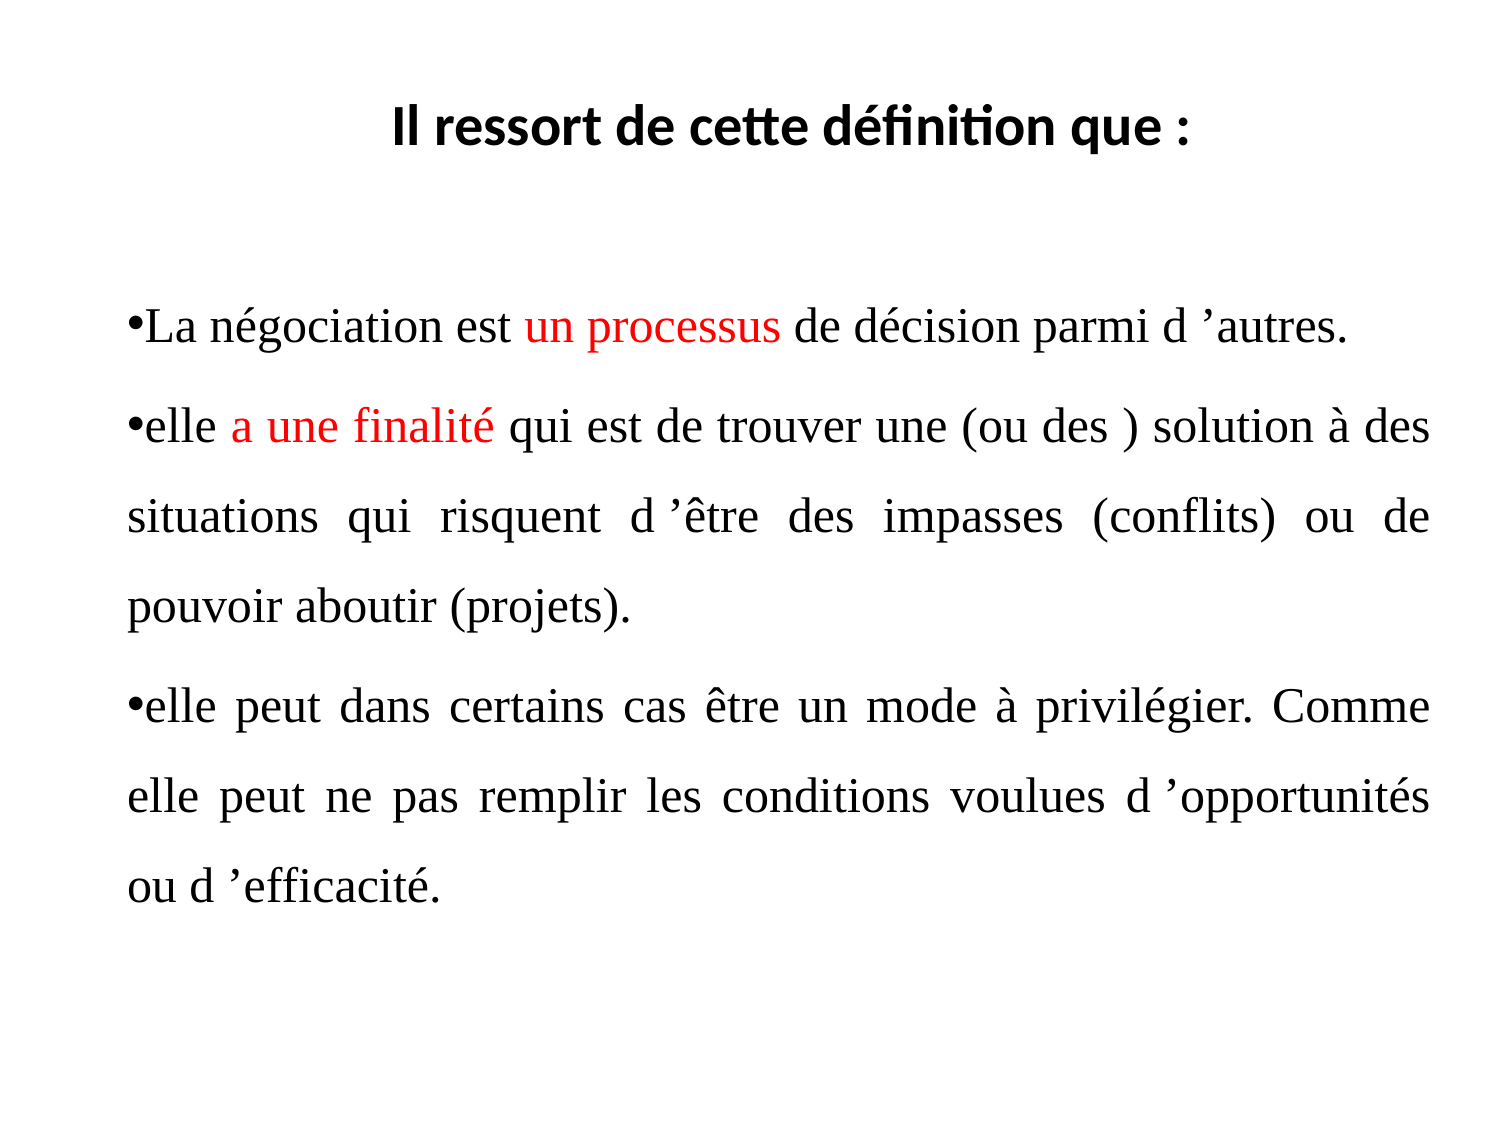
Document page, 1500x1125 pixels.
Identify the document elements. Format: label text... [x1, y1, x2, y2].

list La négociation est un processus de décision parmi d ’autres. elle a une finalité qui est de trouver une (ou des ) solution à des situations qui risquent d ’être des impasses (conflits) ou de pouvoir aboutir (projets). elle peut dans certains cas être un mode à privilégier. Comme elle peut ne pas remplir les conditions voulues d ’opportunités ou d ’efficacité. [112, 255, 1447, 917]
title Il ressort de cette définition que : [152, 58, 1431, 187]
